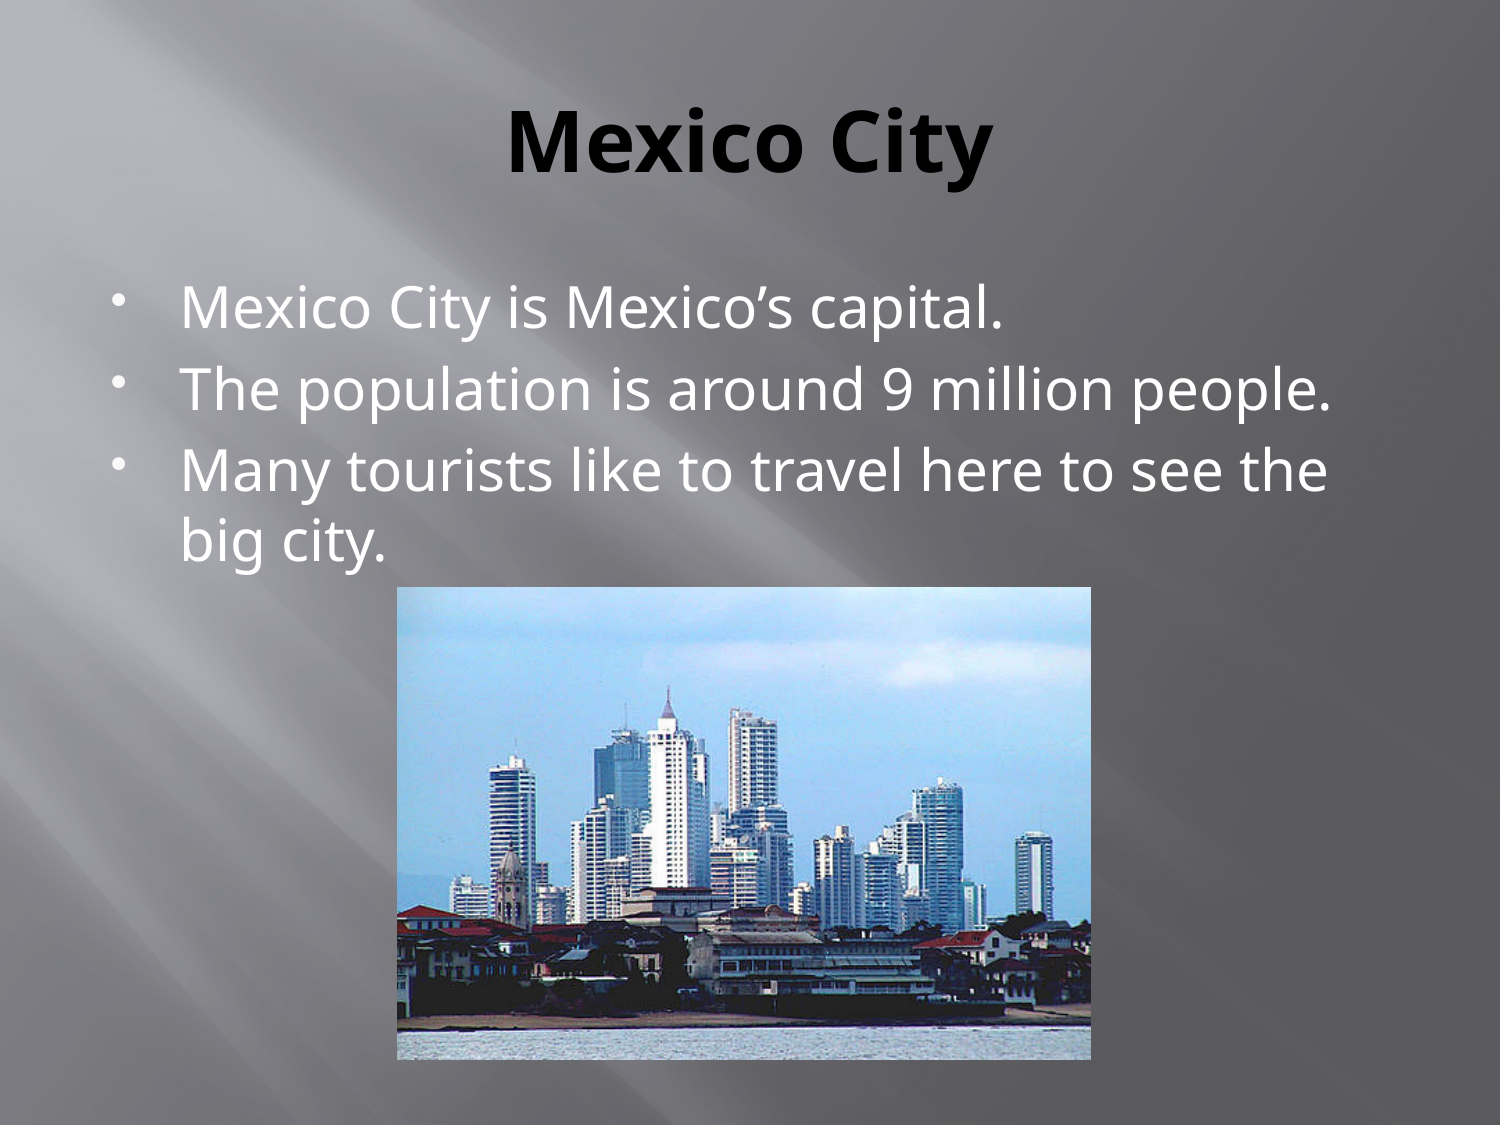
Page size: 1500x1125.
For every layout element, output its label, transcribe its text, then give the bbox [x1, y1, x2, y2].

list Mexico City is Mexico’s capital. The population is around 9 million people. Many tourists like to travel here to see the big city. [75, 262, 1425, 1035]
picture [396, 587, 1092, 1060]
title Mexico City [75, 45, 1425, 233]
